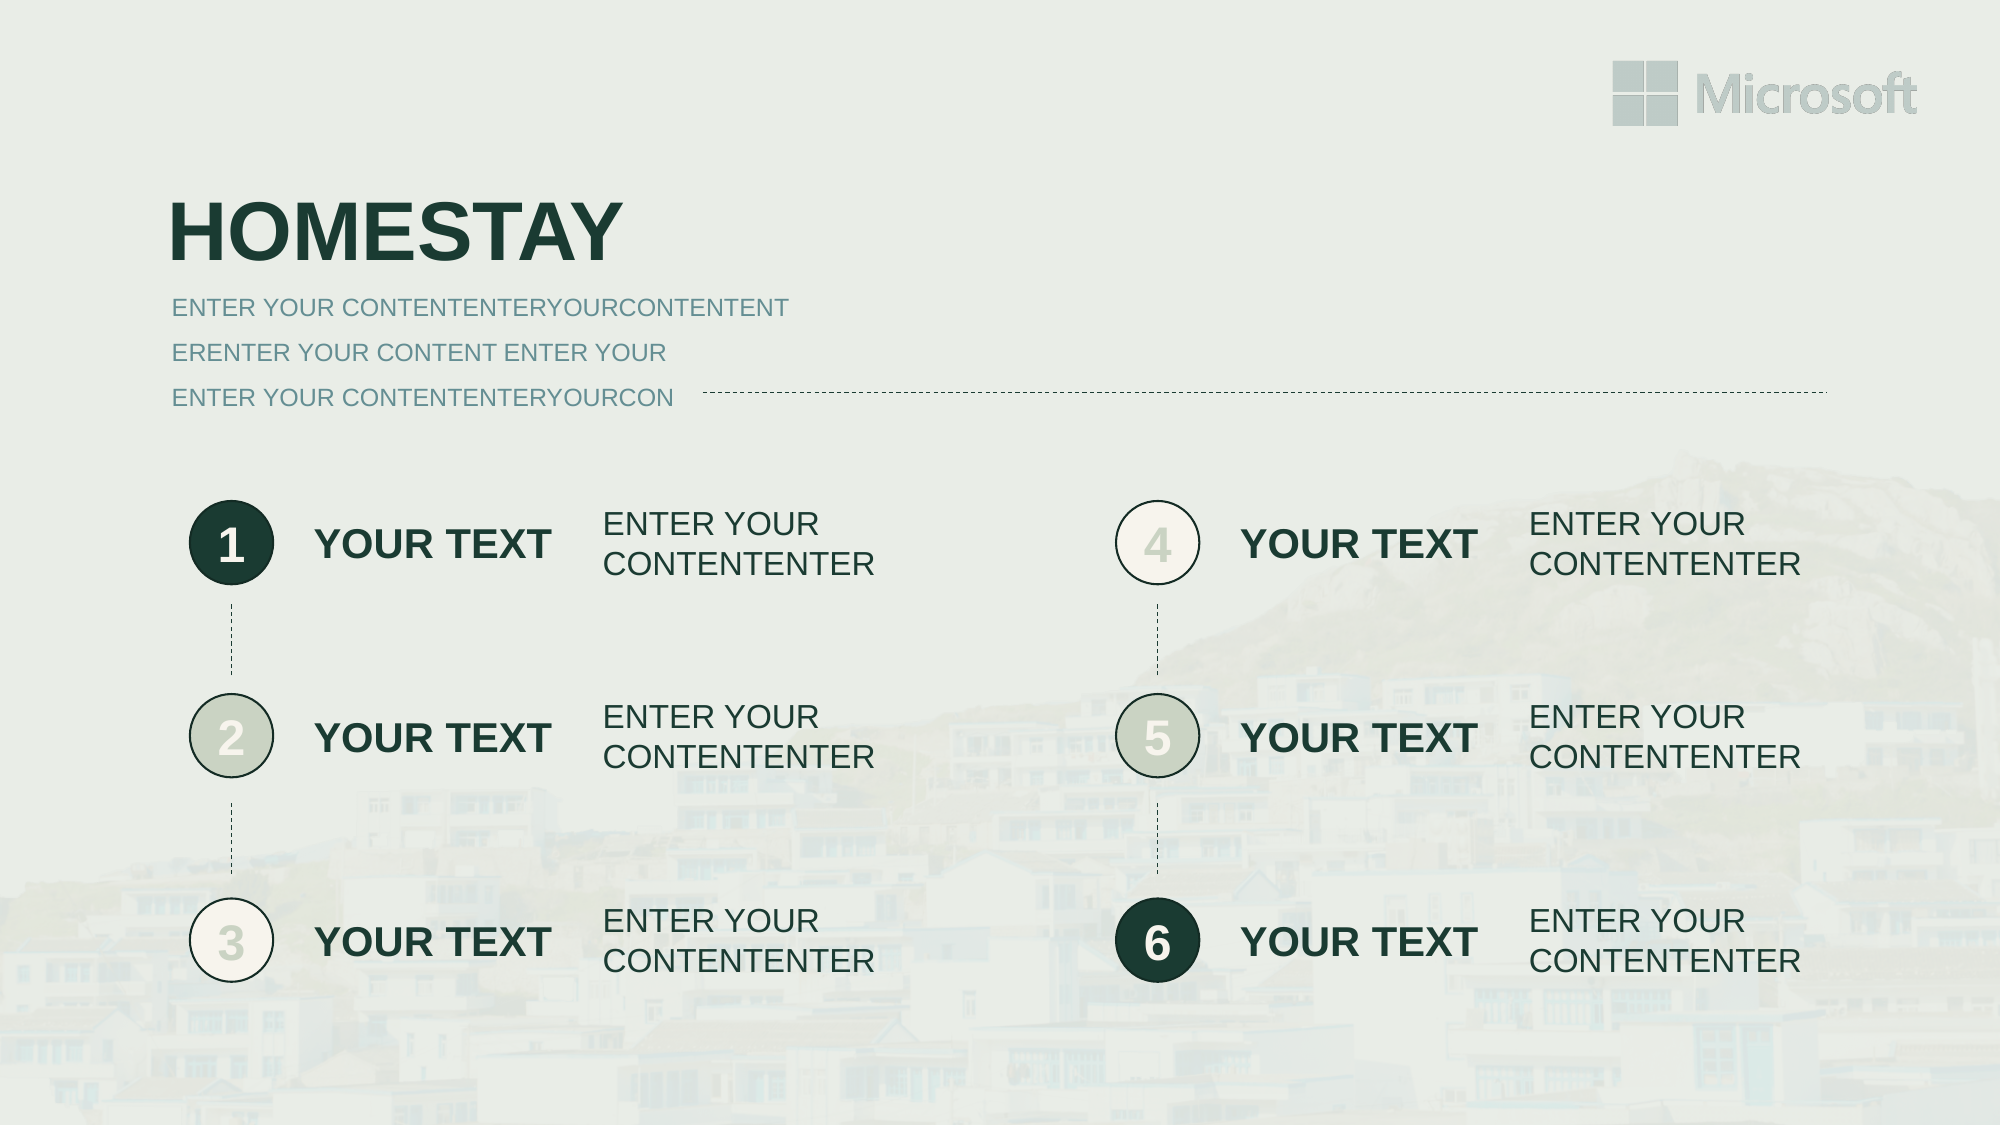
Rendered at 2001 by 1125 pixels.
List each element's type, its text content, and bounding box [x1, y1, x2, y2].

text_box ENTER YOUR CONTENTENTERYOURCONTENTENT ERENTER YOUR CONTENT ENTER YOUR ENTER YOUR CONTENTENTERYOURCON [156, 269, 981, 419]
text_box 1 [188, 499, 275, 586]
picture [1548, 0, 1982, 191]
text_box 3 [188, 897, 275, 983]
text_box ENTER YOUR CONTENTENTER [1514, 892, 1886, 987]
text_box YOUR TEXT [298, 907, 635, 972]
text_box 6 [1114, 897, 1201, 983]
text_box YOUR TEXT [1225, 703, 1562, 769]
text_box YOUR TEXT [298, 509, 635, 575]
text_box YOUR TEXT [1225, 907, 1562, 972]
text_box 2 [188, 692, 275, 779]
text_box ENTER YOUR CONTENTENTER [1514, 494, 1886, 590]
text_box 5 [1114, 692, 1201, 779]
text_box ENTER YOUR CONTENTENTER [588, 494, 960, 590]
text_box YOUR TEXT [1225, 509, 1562, 575]
text_box ENTER YOUR CONTENTENTER [588, 687, 960, 783]
text_box HOMESTAY [153, 169, 754, 284]
text_box 4 [1114, 499, 1201, 586]
text_box ENTER YOUR CONTENTENTER [1514, 687, 1886, 783]
text_box ENTER YOUR CONTENTENTER [588, 892, 960, 987]
text_box YOUR TEXT [298, 703, 635, 769]
